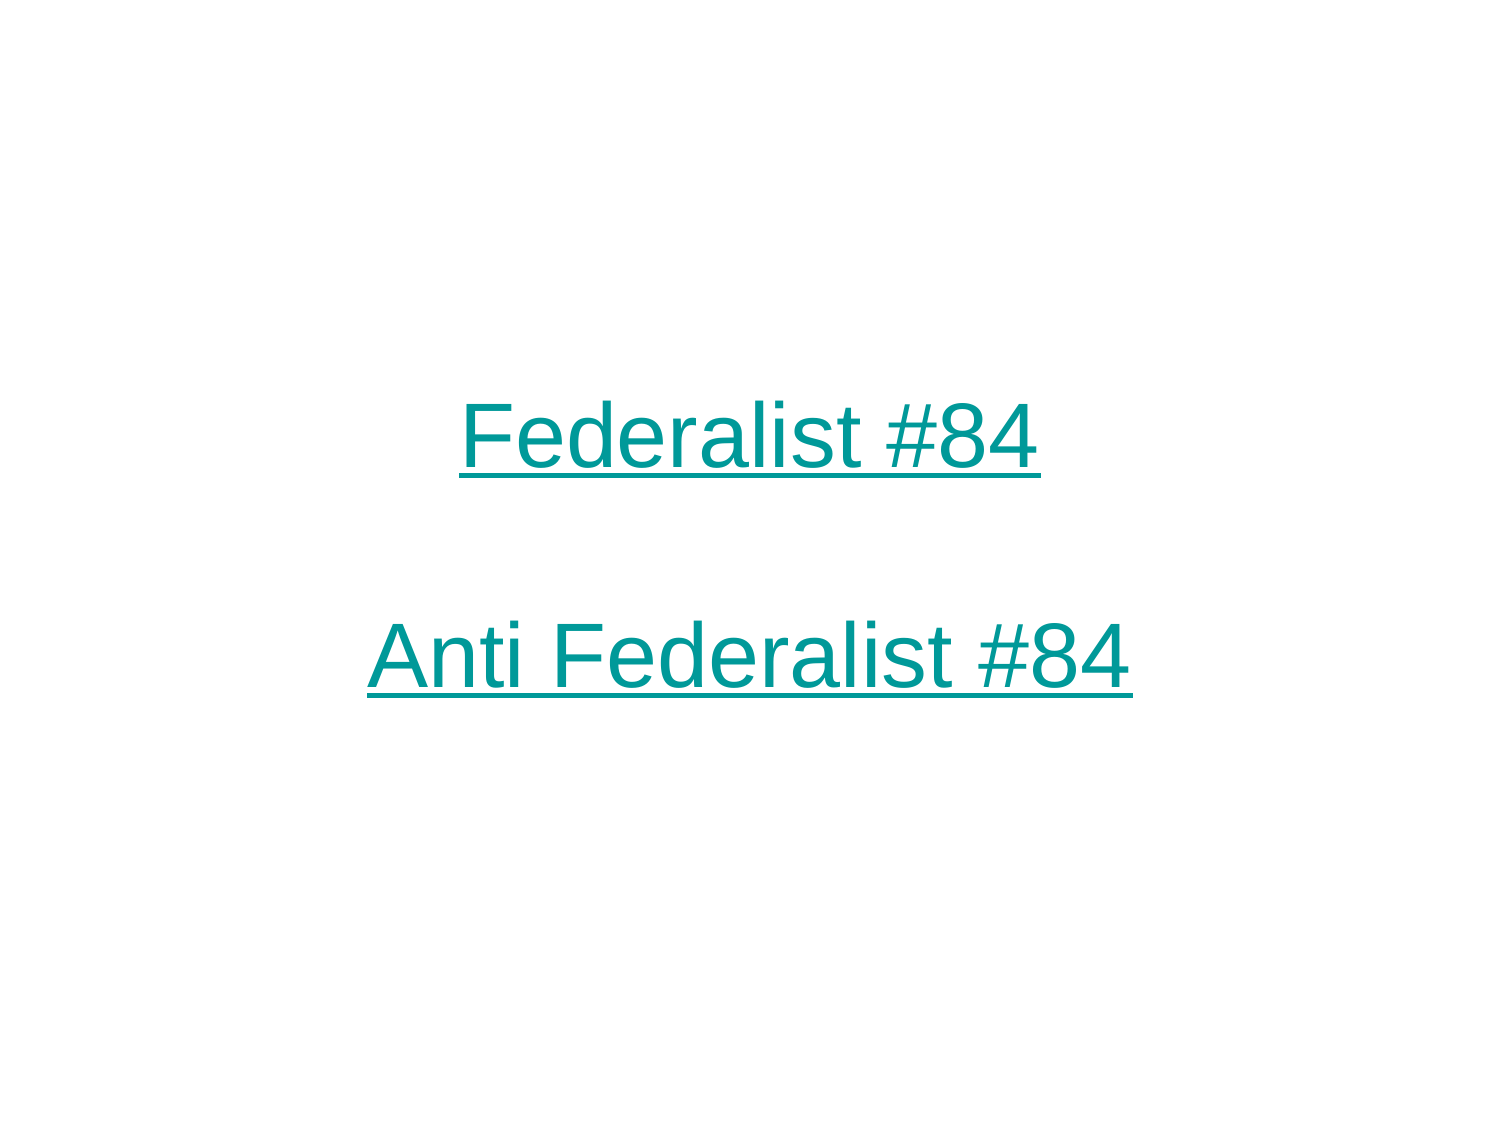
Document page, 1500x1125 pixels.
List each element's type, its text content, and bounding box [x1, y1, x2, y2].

title Federalist #84 Anti Federalist #84 [74, 44, 1426, 1038]
